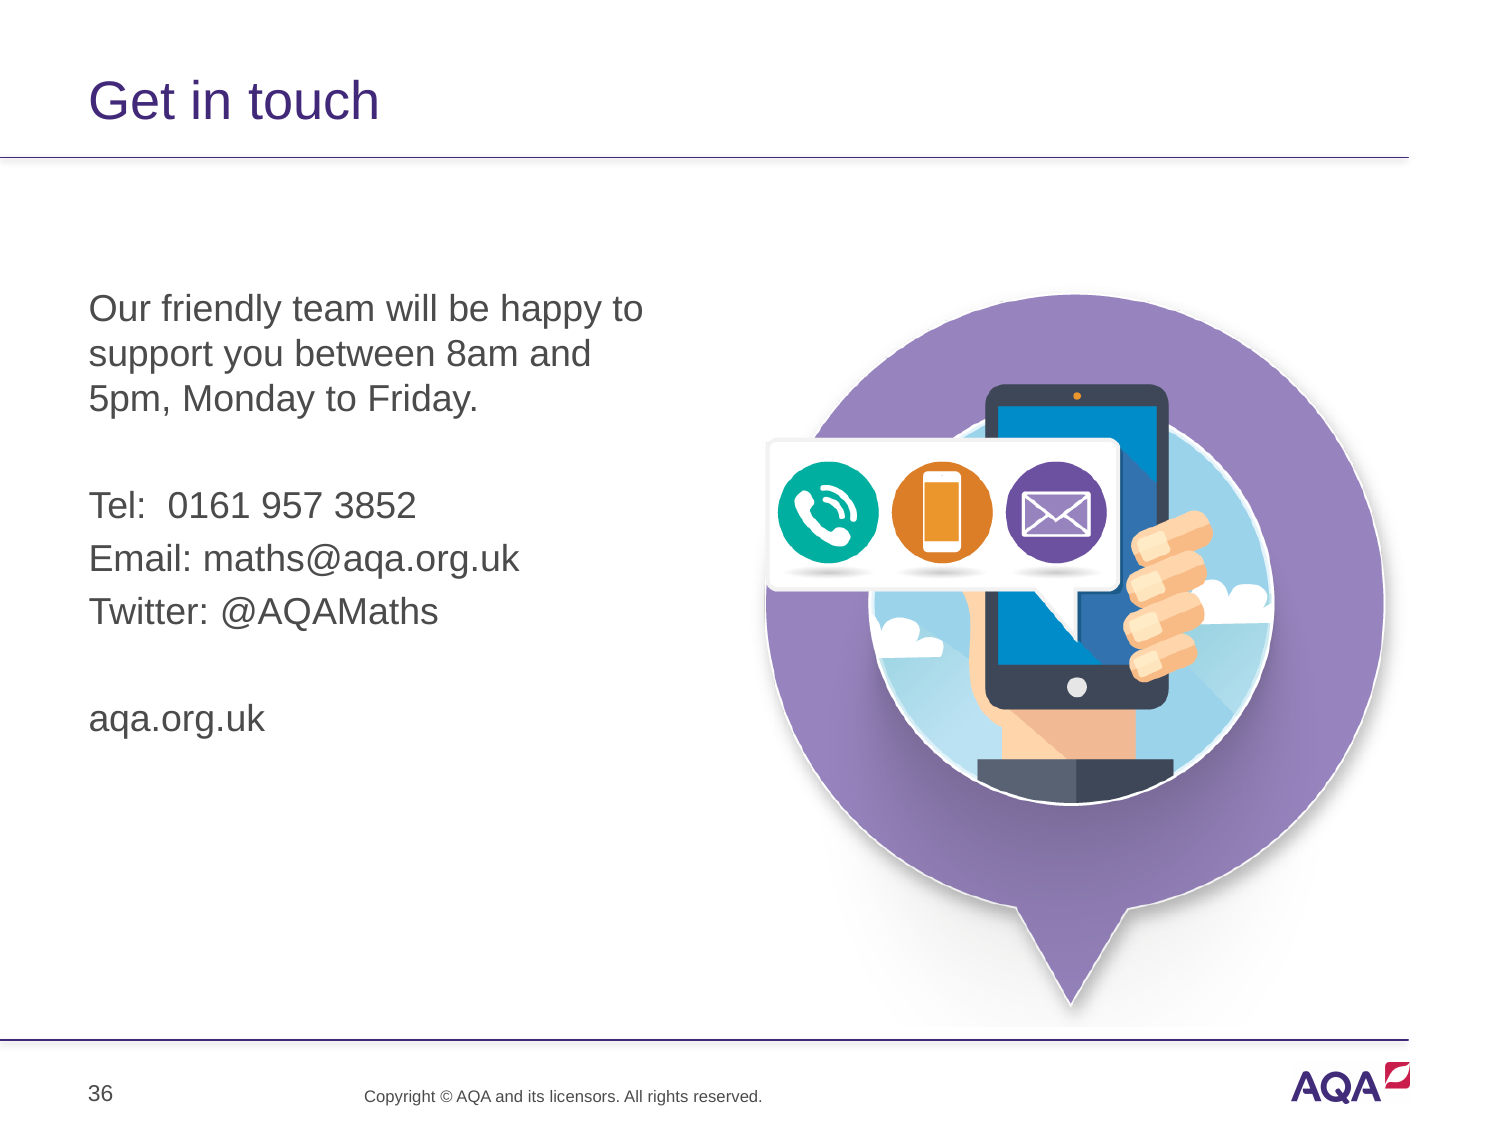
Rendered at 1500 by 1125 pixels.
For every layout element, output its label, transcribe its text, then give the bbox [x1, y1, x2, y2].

picture [746, 273, 1410, 1027]
footer Copyright © AQA and its licensors. All rights reserved. [249, 1084, 764, 1124]
list Our friendly team will be happy to support you between 8am and 5pm, Monday to Friday. Tel: 0161 957 3852 Email: maths@aqa.org.uk Twitter: @AQAMaths aqa.org.uk [88, 284, 675, 1007]
title Get in touch [88, 72, 1409, 144]
slide_number 36 [72, 1062, 188, 1123]
picture [1291, 1062, 1410, 1104]
